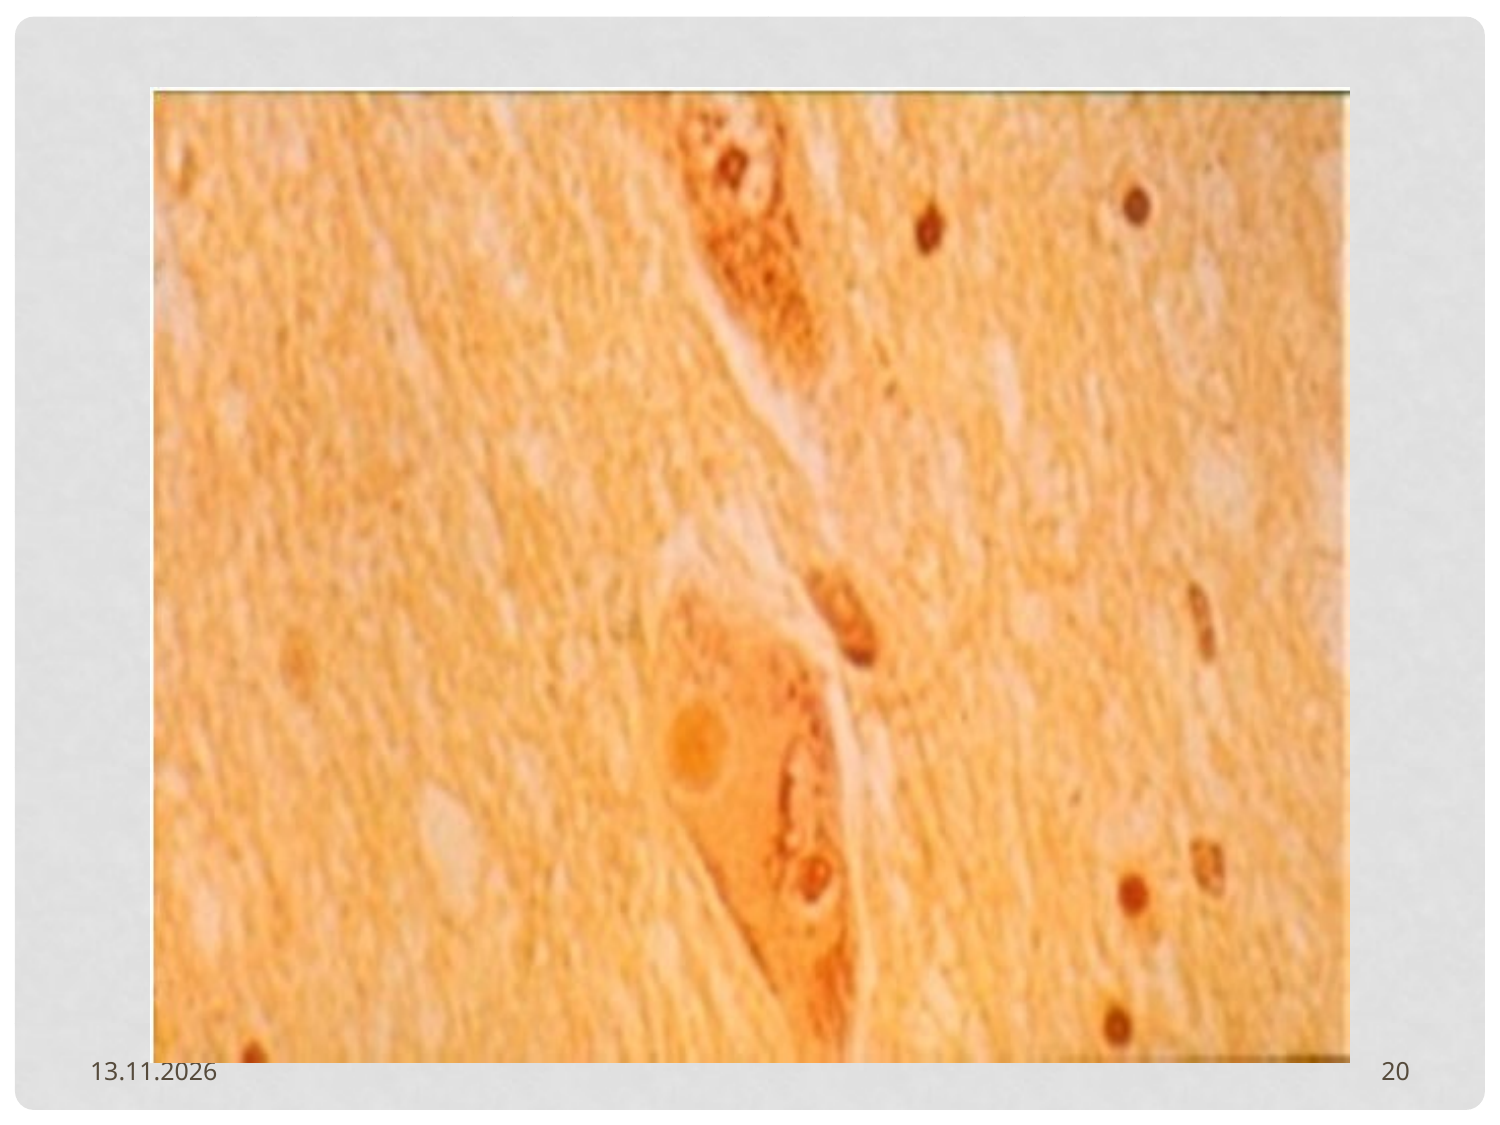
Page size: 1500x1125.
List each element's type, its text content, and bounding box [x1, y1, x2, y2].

picture [149, 87, 1351, 1063]
slide_number 20 [1074, 1042, 1425, 1103]
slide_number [75, 1042, 425, 1103]
